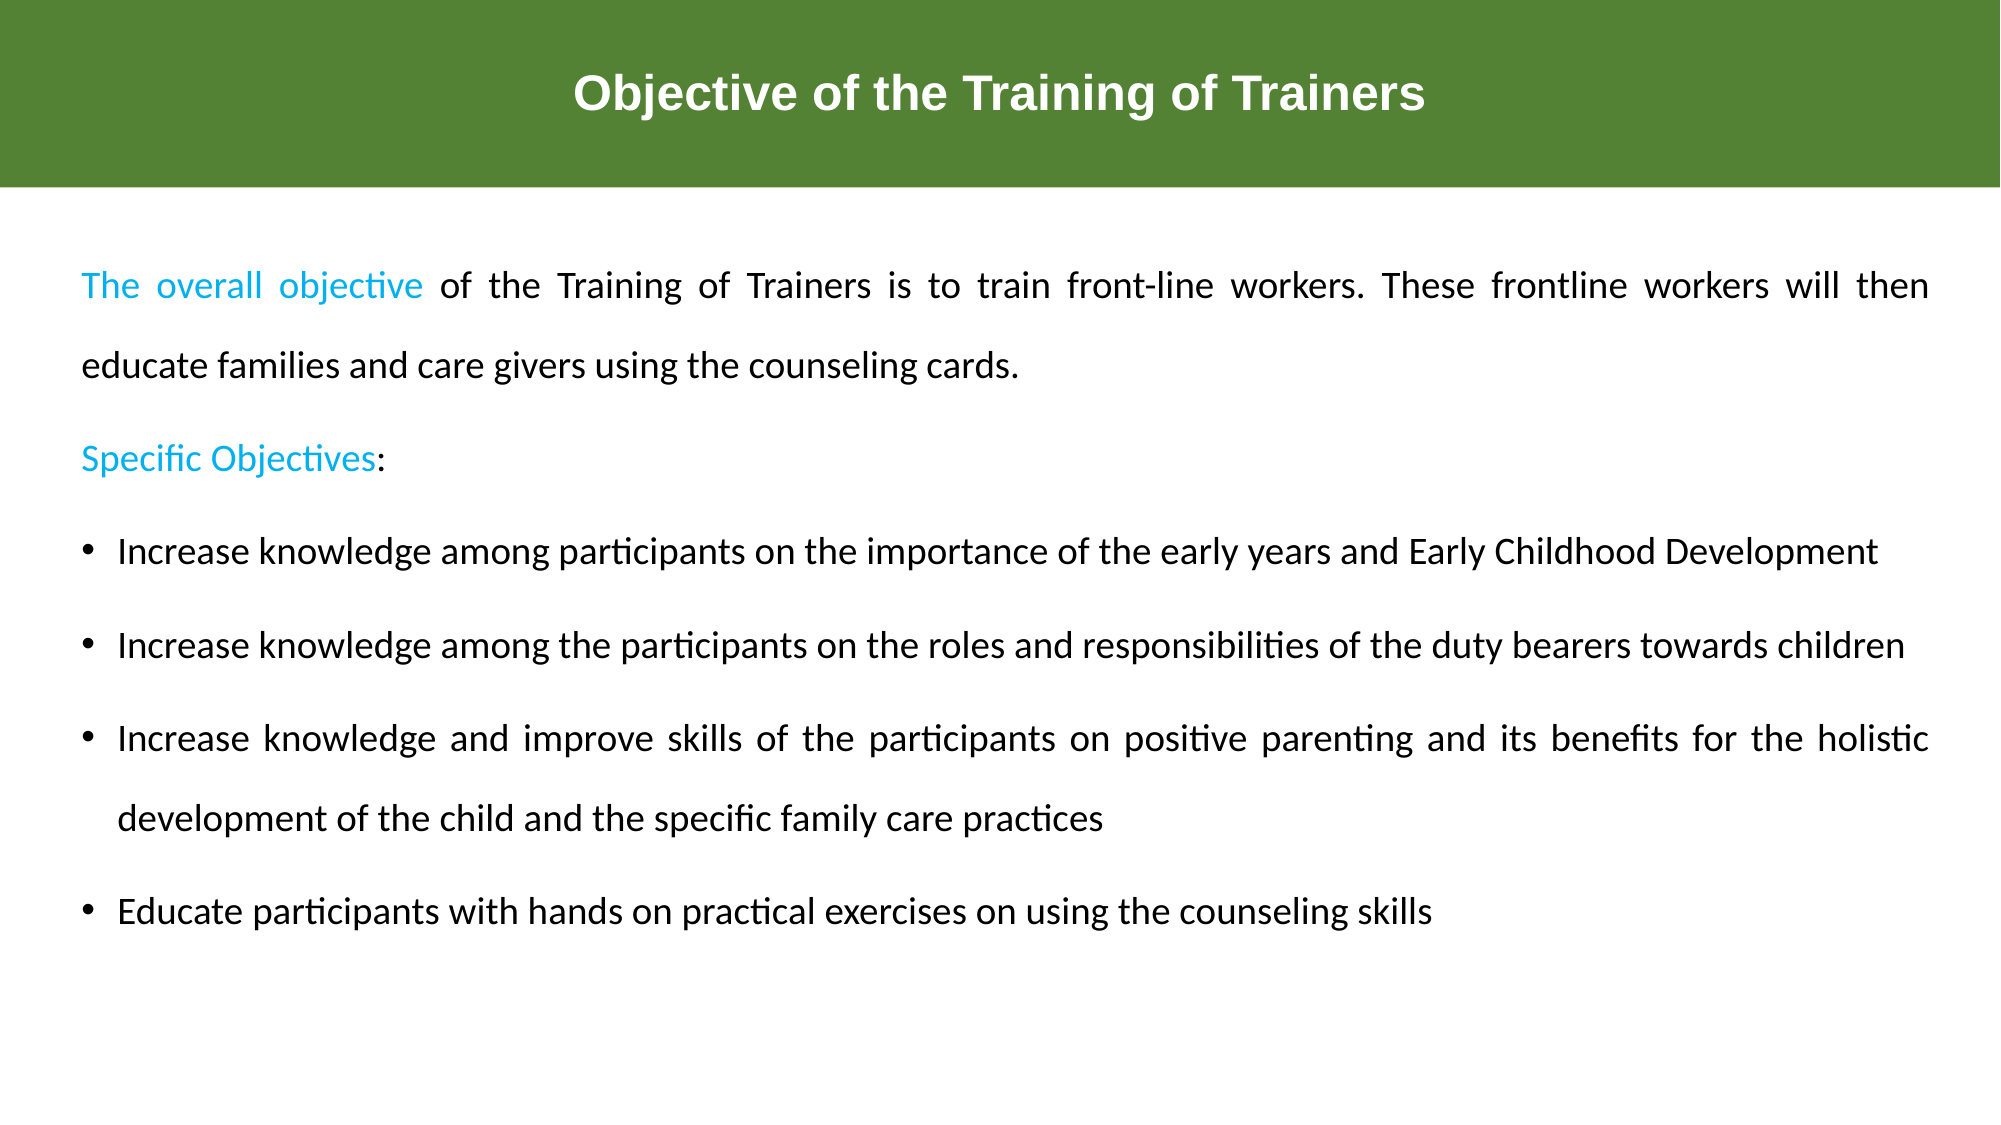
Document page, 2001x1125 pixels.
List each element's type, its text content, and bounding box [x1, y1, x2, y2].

text_box Objective of the Training of Trainers [0, 0, 2000, 188]
list The overall objective of the Training of Trainers is to train front-line workers. These frontline workers will then educate families and care givers using the counseling cards. Specific Objectives: Increase knowledge among participants on the importance of the early years and Early Childhood Development Increase knowledge among the participants on the roles and responsibilities of the duty bearers towards children Increase knowledge and improve skills of the participants on positive parenting and its benefits for the holistic development of the child and the specific family care practices Educate participants with hands on practical exercises on using the counseling skills [66, 219, 1946, 1092]
